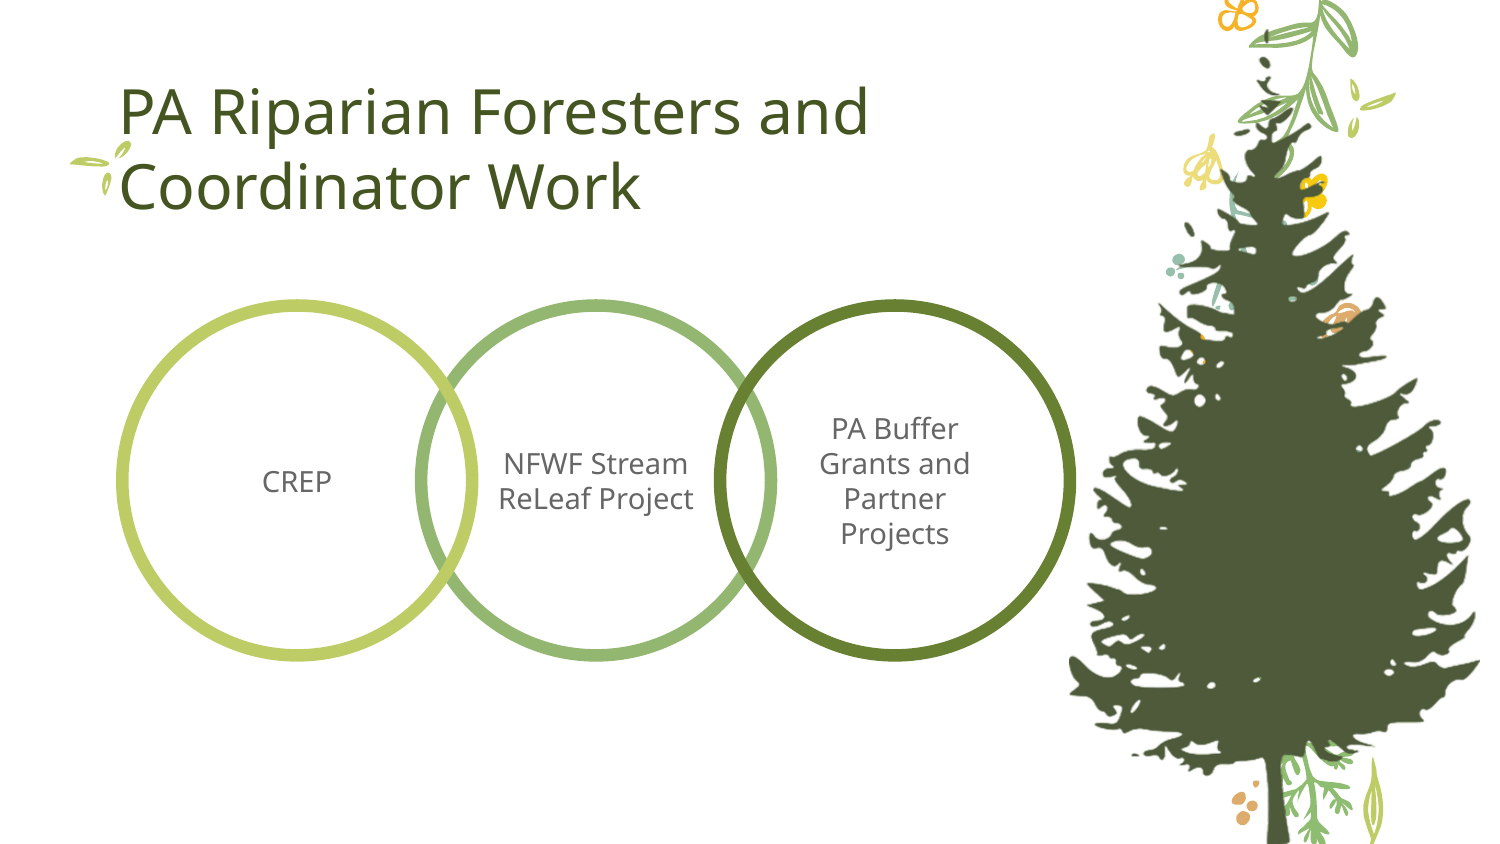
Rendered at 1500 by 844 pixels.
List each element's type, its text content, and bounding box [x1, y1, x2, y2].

title PA Riparian Foresters and Coordinator Work [103, 96, 1064, 237]
picture [1069, 29, 1481, 844]
text_box CREP [122, 305, 473, 656]
text_box PA Buffer Grants and Partner Projects [720, 305, 1064, 656]
text_box NFWF Stream ReLeaf Project [447, 305, 745, 656]
